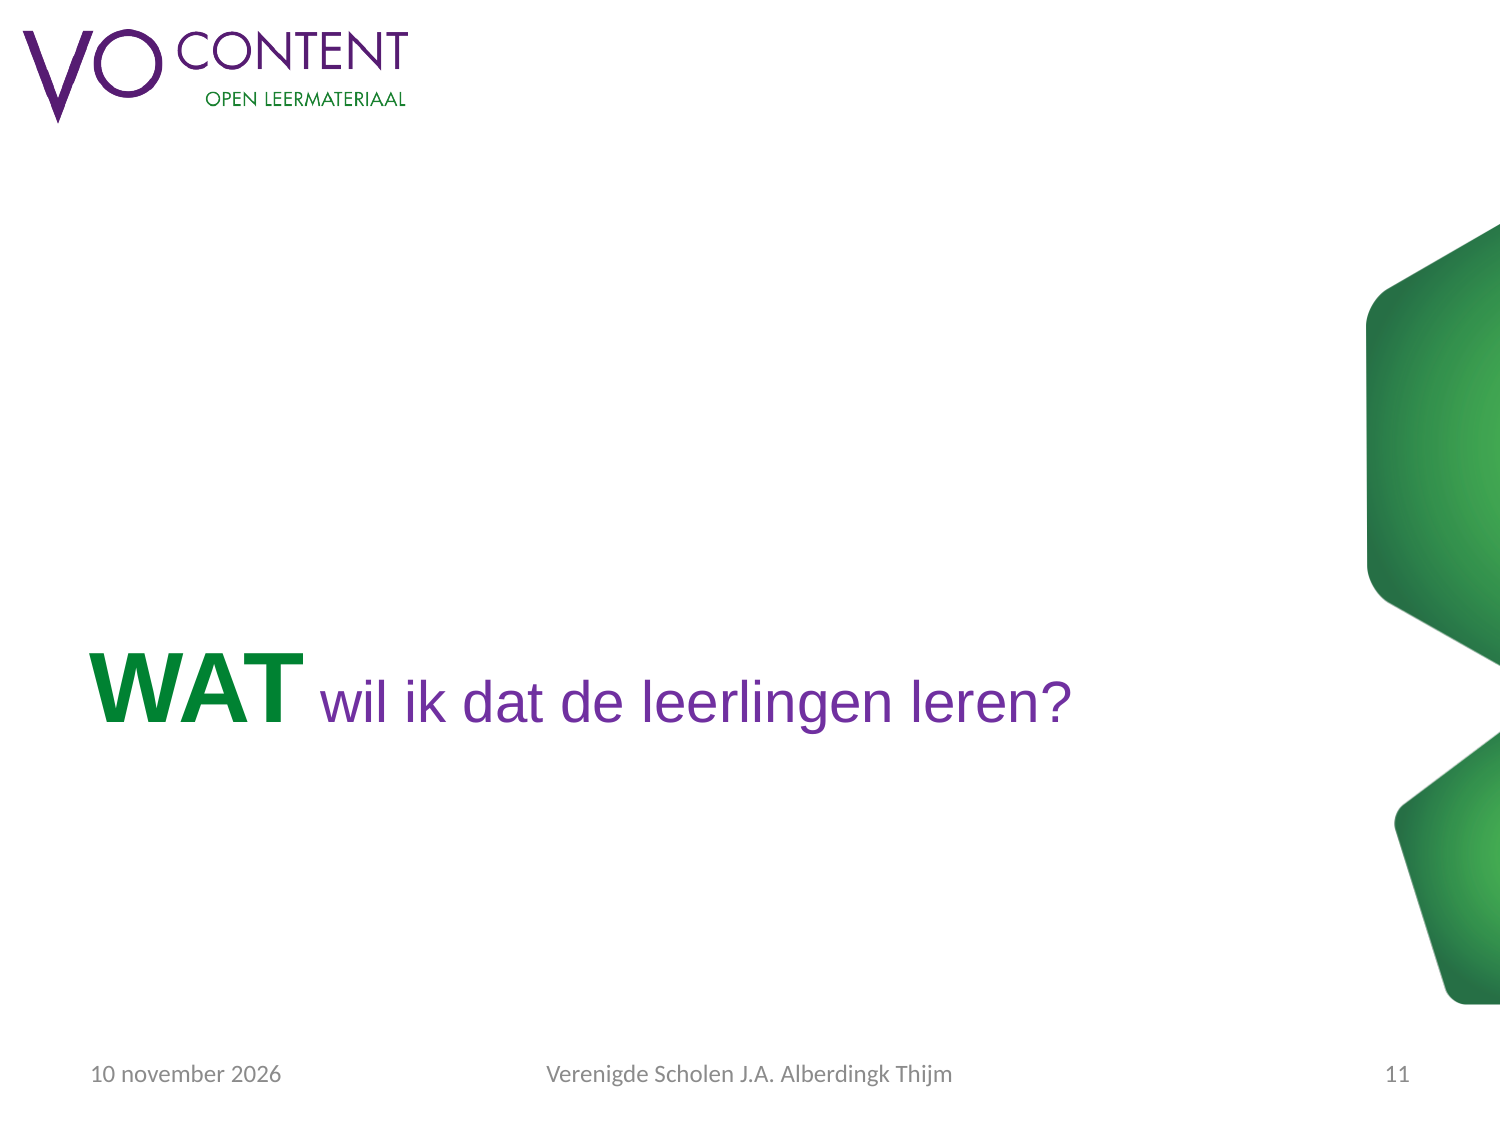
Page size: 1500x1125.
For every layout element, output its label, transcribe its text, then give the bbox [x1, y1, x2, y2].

slide_number 11 [1074, 1042, 1425, 1103]
list WAT wil ik dat de leerlingen leren? [75, 615, 1239, 947]
picture [22, 29, 408, 124]
footer Verenigde Scholen J.A. Alberdingk Thijm [512, 1042, 988, 1103]
picture [1366, 222, 1500, 1005]
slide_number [75, 1042, 425, 1103]
